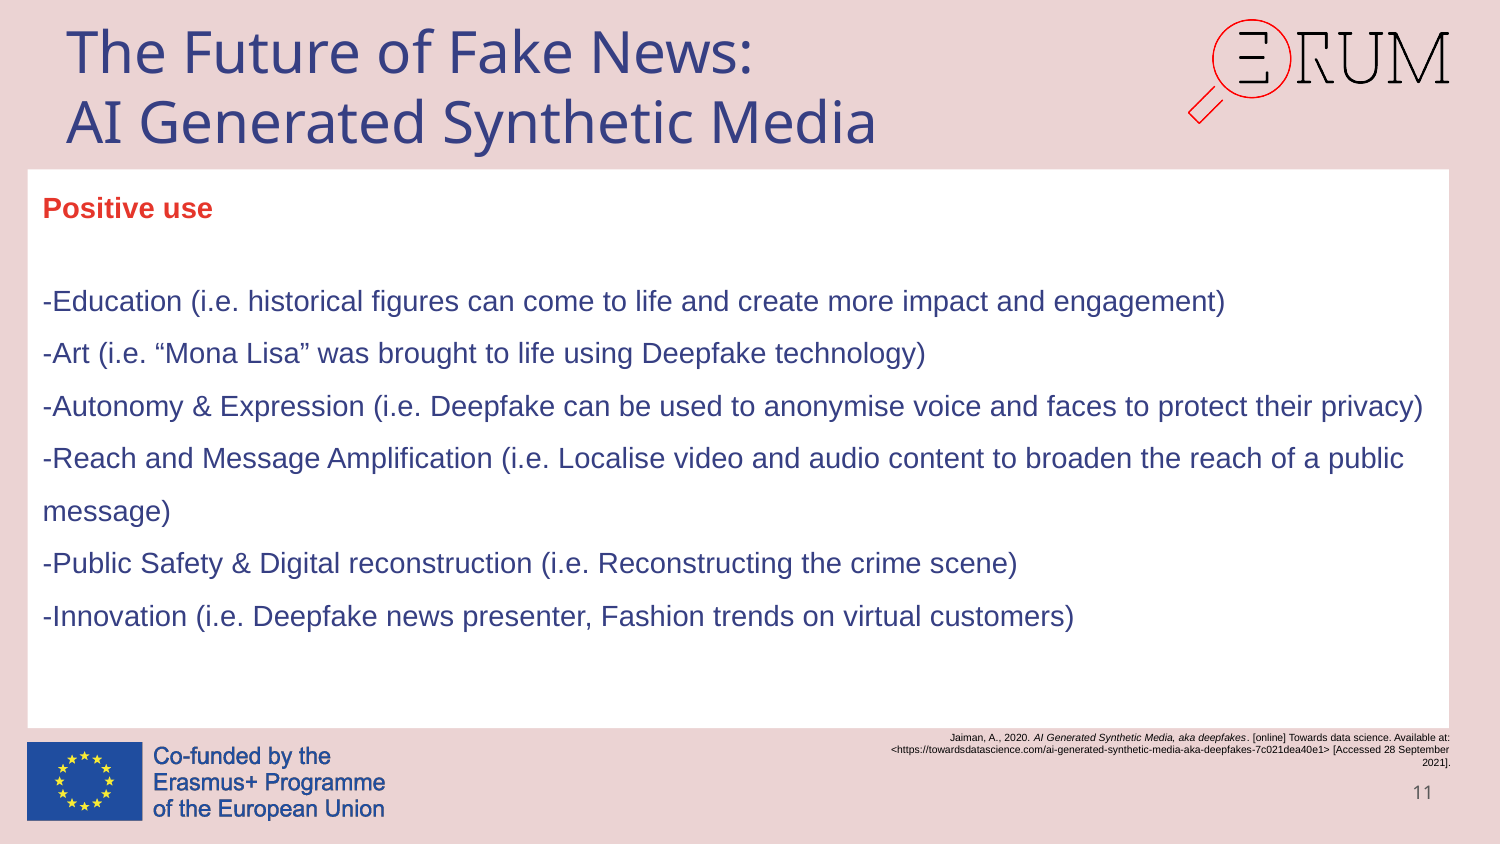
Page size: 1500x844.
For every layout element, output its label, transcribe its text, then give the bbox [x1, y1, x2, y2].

list Positive use -Education (i.e. historical figures can come to life and create more impact and engagement) -Art (i.e. “Mona Lisa” was brought to life using Deepfake technology) -Autonomy & Expression (i.e. Deepfake can be used to anonymise voice and faces to protect their privacy) -Reach and Message Amplification (i.e. Localise video and audio content to broaden the reach of a public message) -Public Safety & Digital reconstruction (i.e. Reconstructing the crime scene) -Innovation (i.e. Deepfake news presenter, Fashion trends on virtual customers) [27, 169, 1449, 729]
slide_number 11 [1358, 783, 1449, 826]
picture [1136, 0, 1500, 137]
picture [27, 742, 385, 821]
text_box Jaiman, A., 2020. AI Generated Synthetic Media, aka deepfakes. [online] Towards data science. Available at: <https://towardsdatascience.com/ai-generated-synthetic-media-aka-deepfakes-7c021dea40e1> [Accessed 28 September 2021]. [846, 715, 1467, 783]
title The Future of Fake News: AI Generated Synthetic Media [51, 0, 1168, 94]
